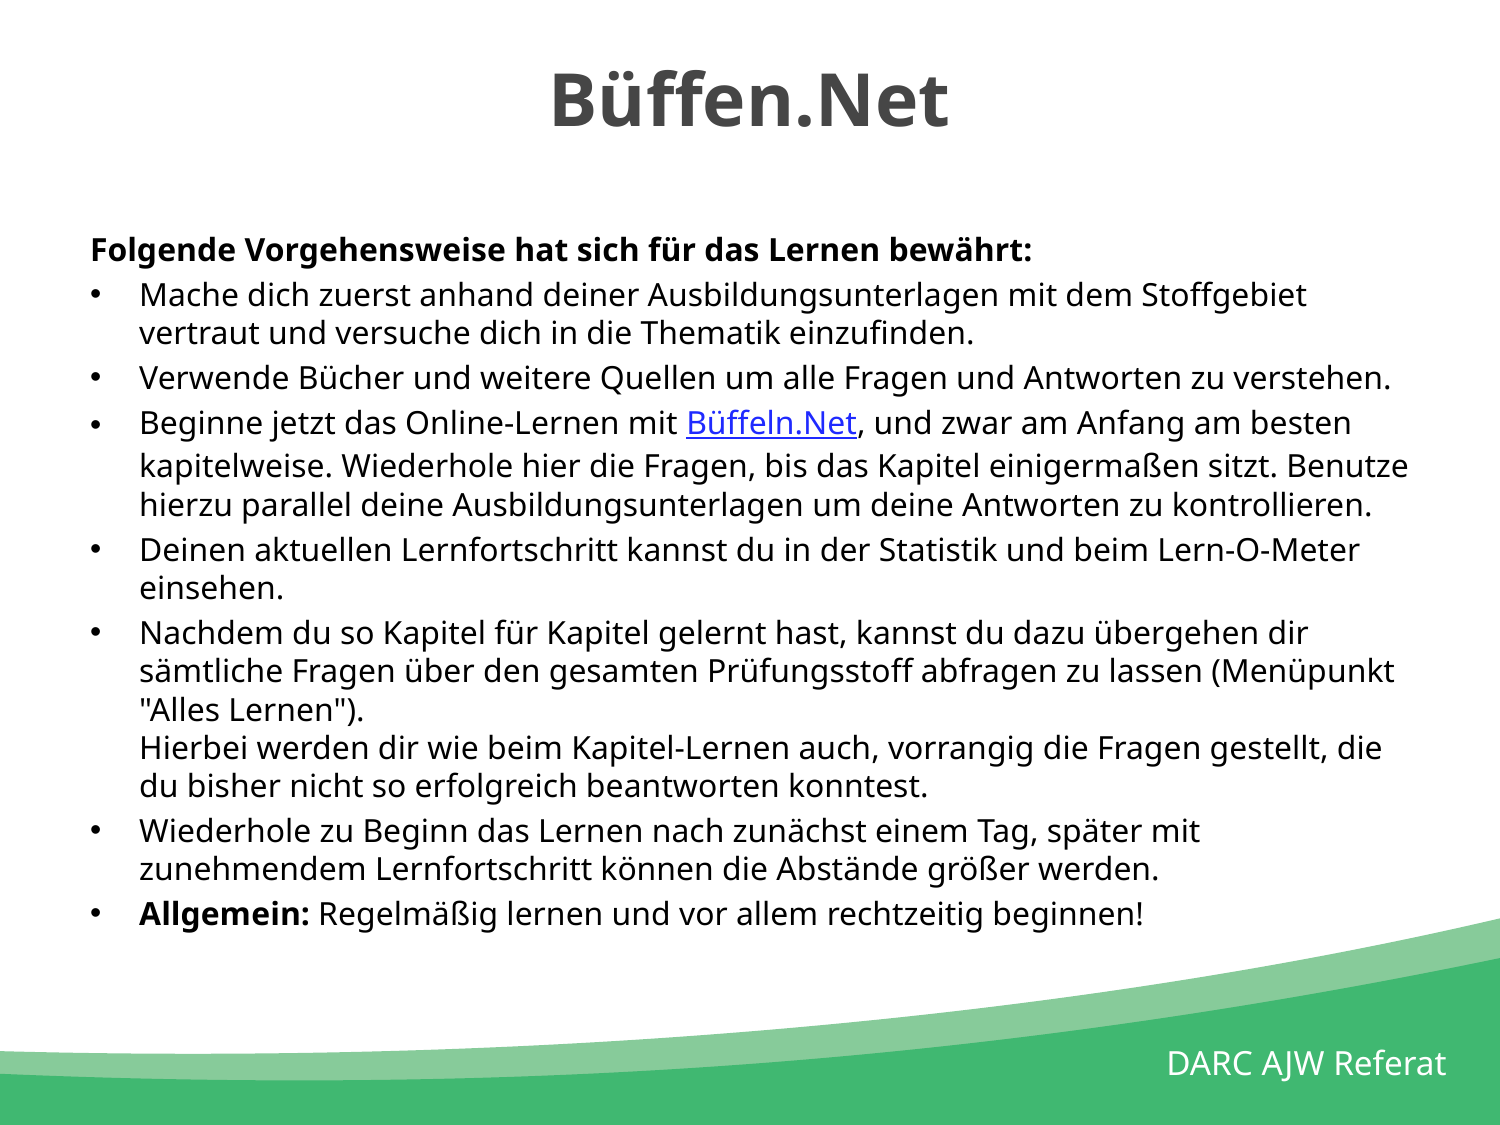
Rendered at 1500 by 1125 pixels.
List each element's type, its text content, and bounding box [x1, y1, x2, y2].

list Folgende Vorgehensweise hat sich für das Lernen bewährt: Mache dich zuerst anhand deiner Ausbildungsunterlagen mit dem Stoffgebiet vertraut und versuche dich in die Thematik einzufinden. Verwende Bücher und weitere Quellen um alle Fragen und Antworten zu verstehen. Beginne jetzt das Online-Lernen mit Büffeln.Net, und zwar am Anfang am besten kapitelweise. Wiederhole hier die Fragen, bis das Kapitel einigermaßen sitzt. Benutze hierzu parallel deine Ausbildungsunterlagen um deine Antworten zu kontrollieren. Deinen aktuellen Lernfortschritt kannst du in der Statistik und beim Lern-O-Meter einsehen. Nachdem du so Kapitel für Kapitel gelernt hast, kannst du dazu übergehen dir sämtliche Fragen über den gesamten Prüfungsstoff abfragen zu lassen (Menüpunkt "Alles Lernen"). Hierbei werden dir wie beim Kapitel-Lernen auch, vorrangig die Fragen gestellt, die du bisher nicht so erfolgreich beantworten konntest. Wiederhole zu Beginn das Lernen nach zunächst einem Tag, später mit zunehmendem Lernfortschritt können die Abstände größer werden. Allgemein: Regelmäßig lernen und vor allem rechtzeitig beginnen! [75, 177, 1425, 1022]
title Büffen.Net [75, 45, 1425, 149]
